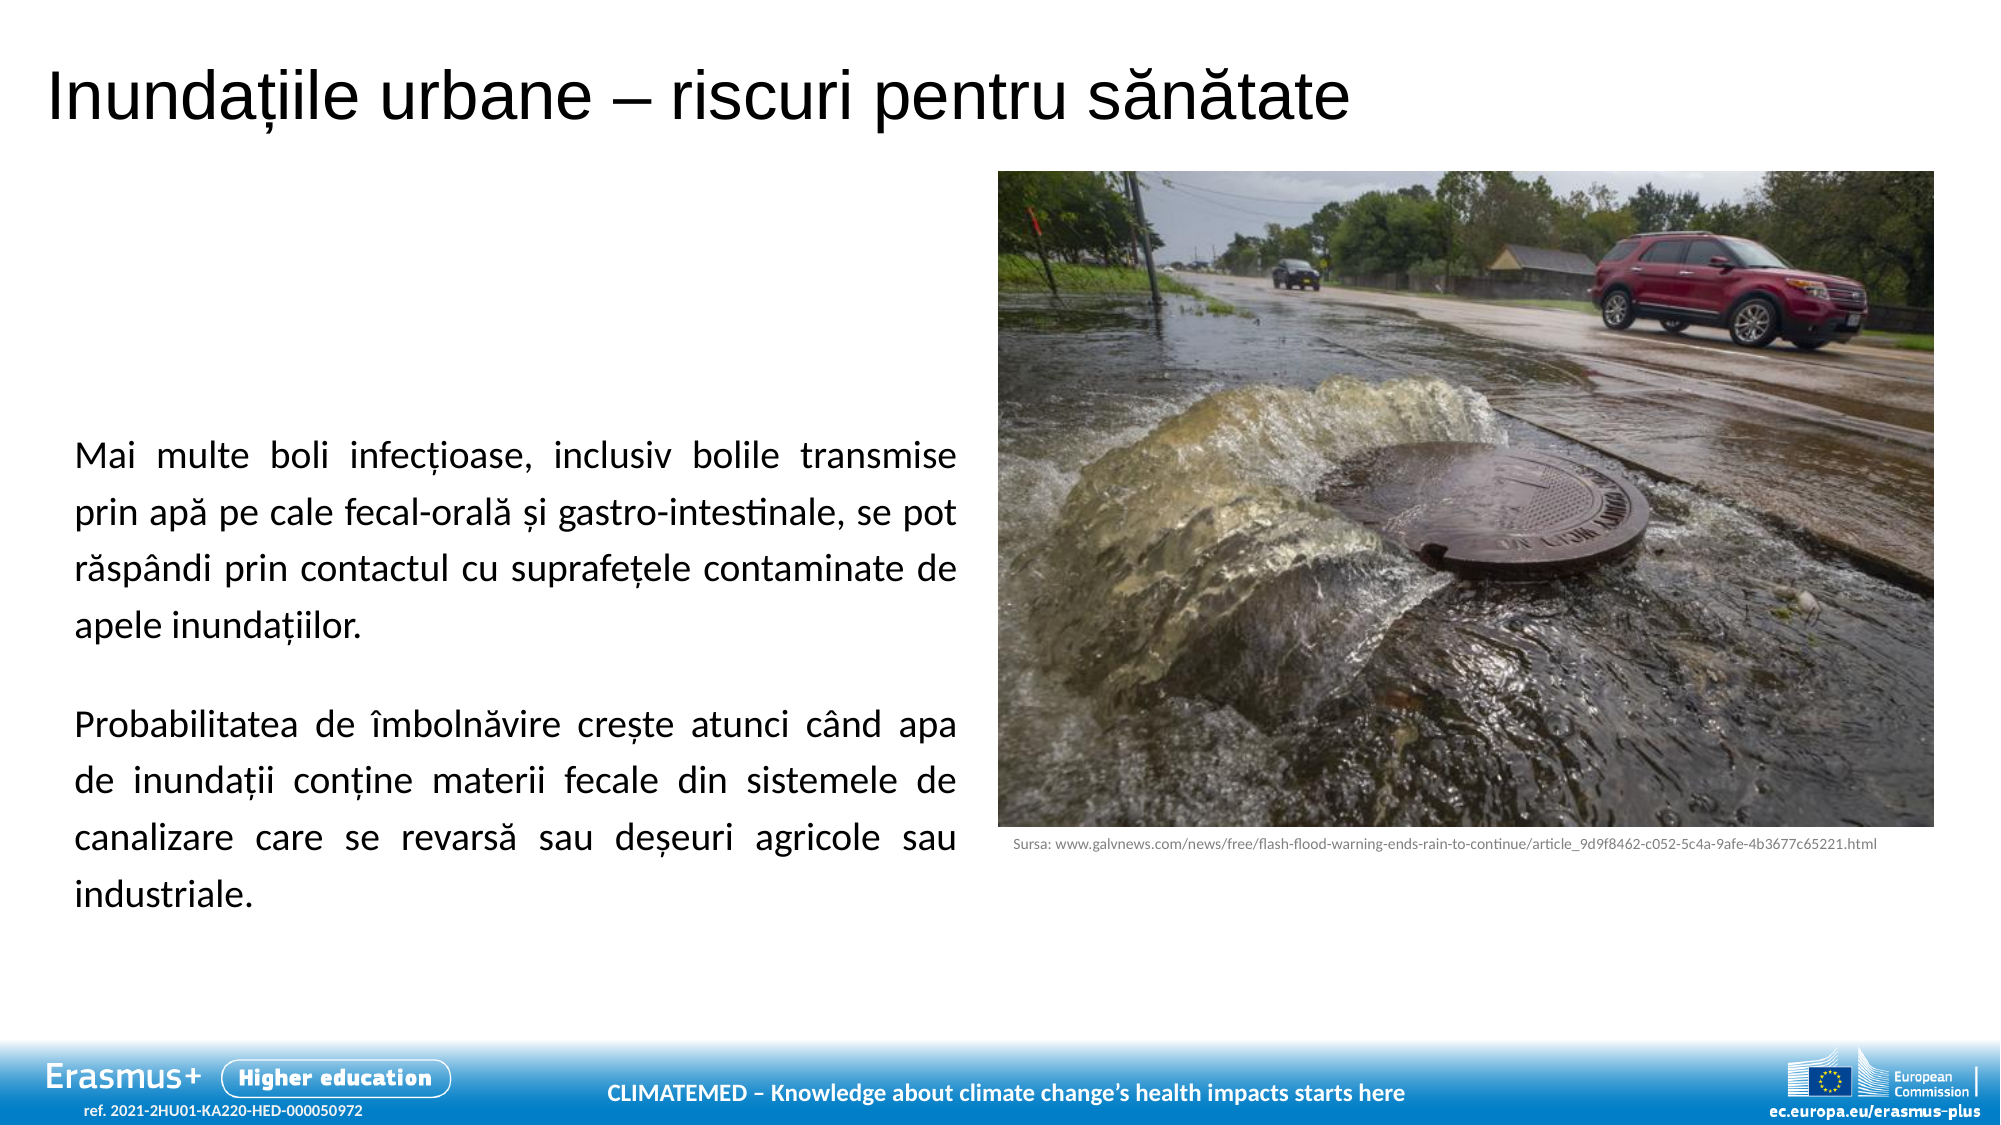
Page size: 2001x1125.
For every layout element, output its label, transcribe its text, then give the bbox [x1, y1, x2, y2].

picture [0, 899, 2000, 1125]
list Mai multe boli infecțioase, inclusiv bolile transmise prin apă pe cale fecal-orală și gastro-intestinale, se pot răspândi prin contactul cu suprafețele contaminate de apele inundațiilor. Probabilitatea de îmbolnăvire crește atunci când apa de inundații conține materii fecale din sistemele de canalizare care se revarsă sau deșeuri agricole sau industriale. [59, 411, 974, 1026]
picture [998, 171, 1934, 827]
text_box Sursa: www.galvnews.com/news/free/flash-flood-warning-ends-rain-to-continue/article_9d9f8462-c052-5c4a-9afe-4b3677c65221.html [998, 827, 1934, 861]
title Inundațiile urbane – riscuri pentru sănătate [31, 51, 1984, 142]
